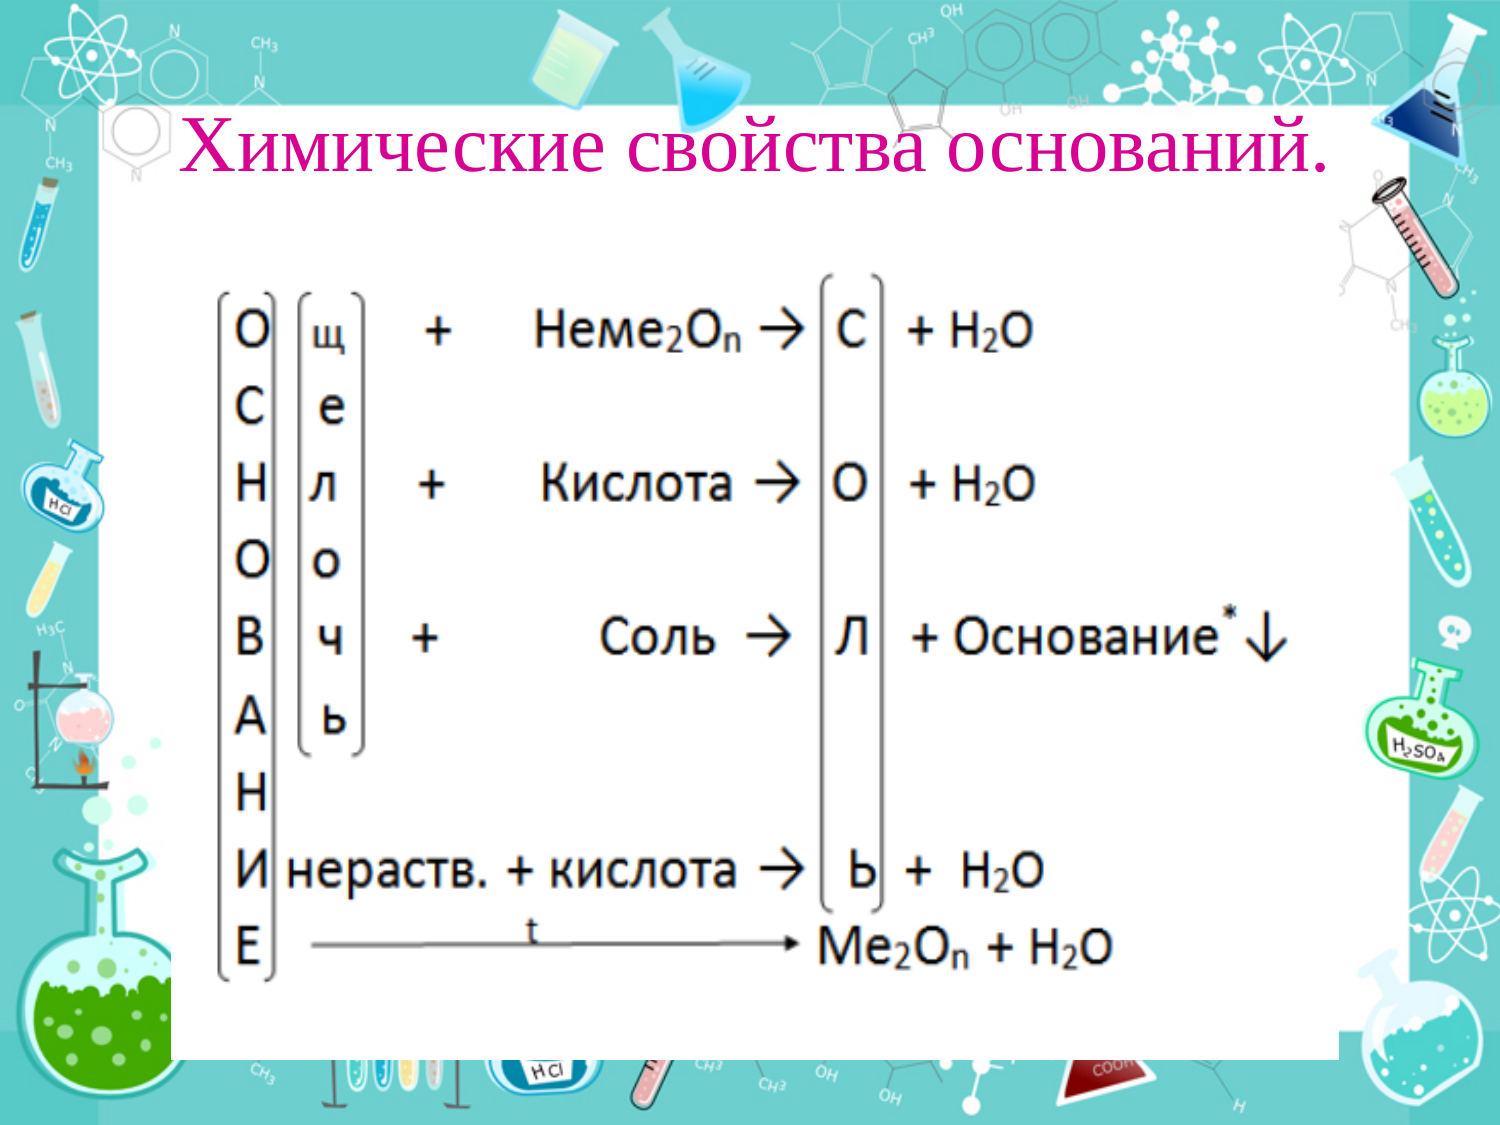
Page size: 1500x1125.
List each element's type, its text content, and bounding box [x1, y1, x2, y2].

picture [0, 0, 1500, 1125]
title Химические свойства оснований. [105, 45, 1407, 233]
